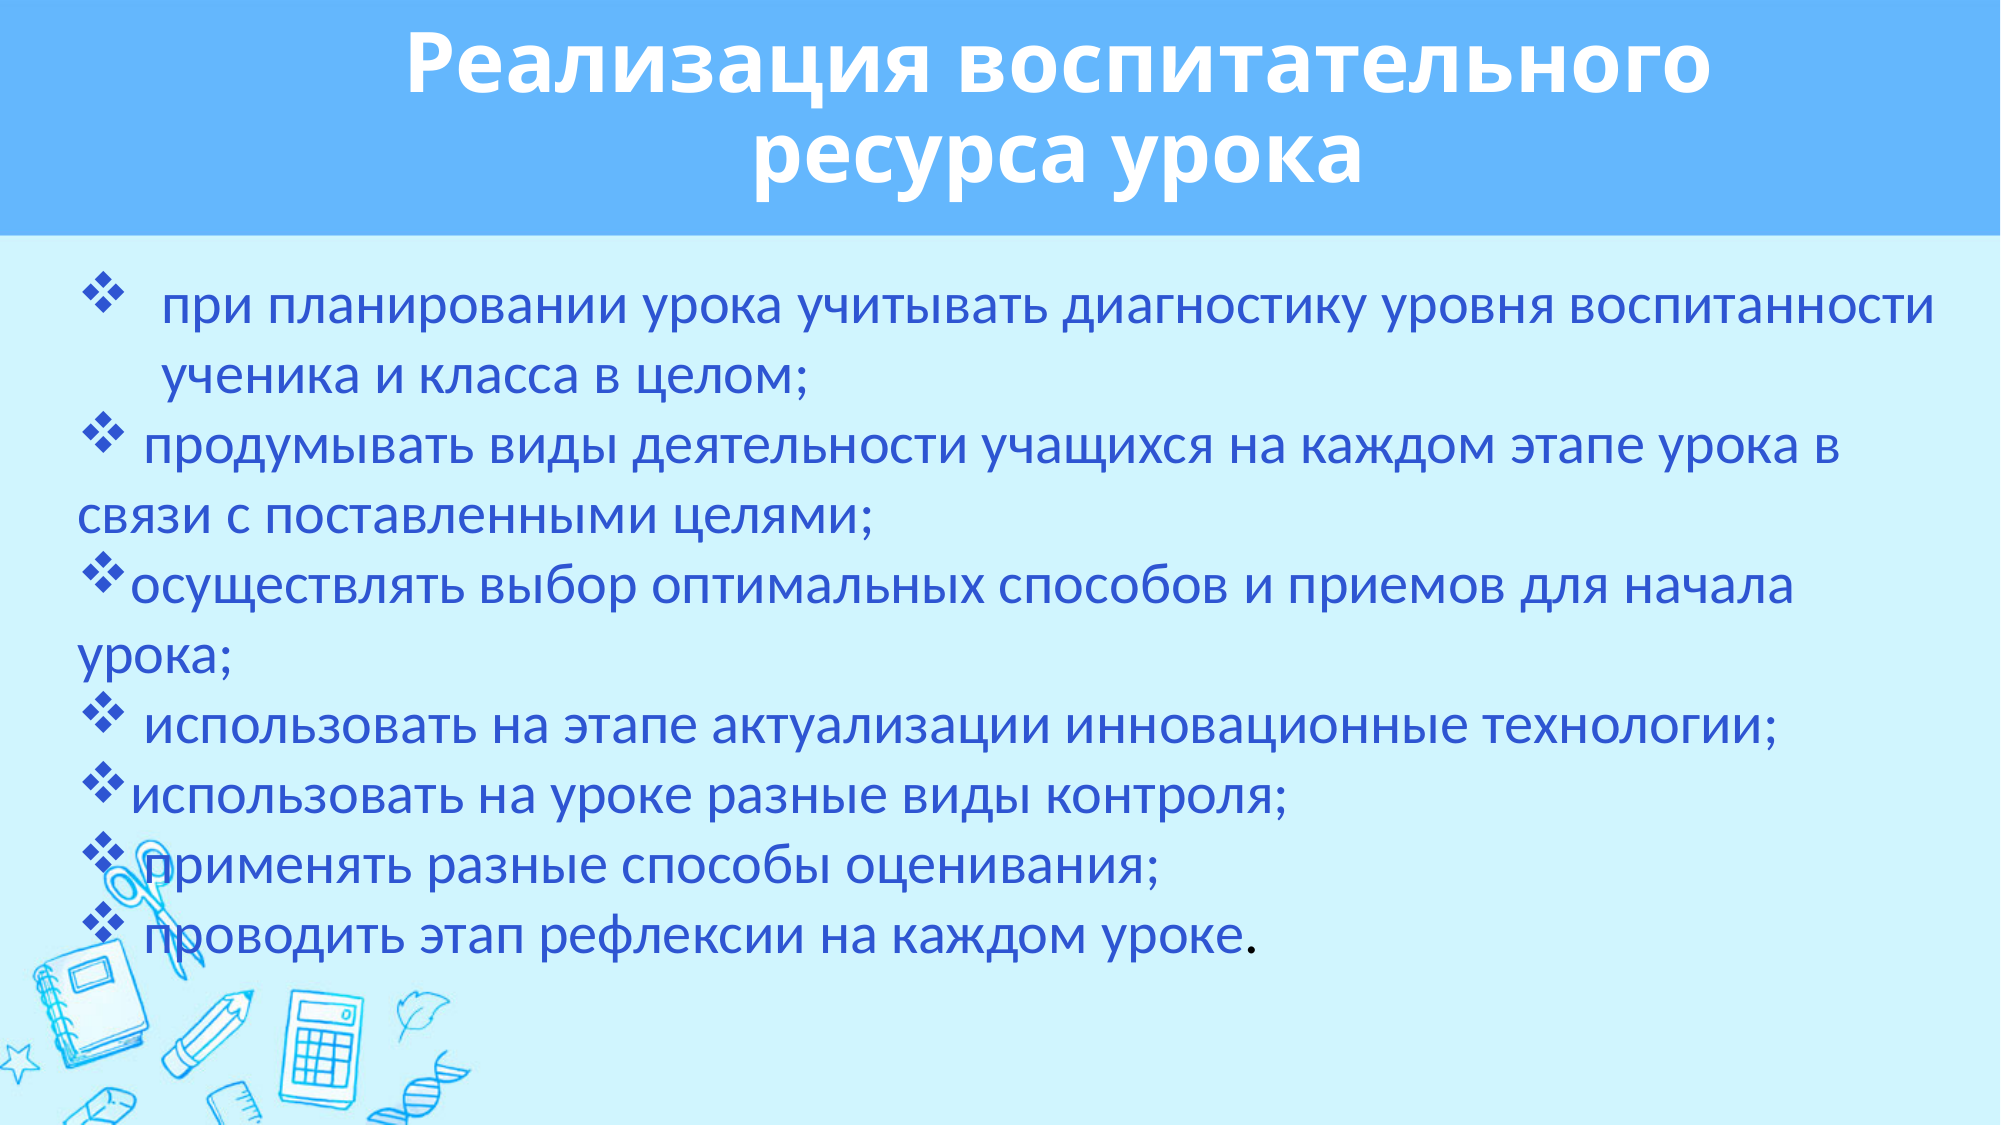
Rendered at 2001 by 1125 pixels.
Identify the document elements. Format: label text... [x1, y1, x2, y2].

text_box при планировании урока учитывать диагностику уровня воспитанности ученика и класса в целом; продумывать виды деятельности учащихся на каждом этапе урока в связи с поставленными целями; осуществлять выбор оптимальных способов и приемов для начала урока; использовать на этапе актуализации инновационные технологии; использовать на уроке разные виды контроля; применять разные способы оценивания; проводить этап рефлексии на каждом уроке. [62, 257, 1961, 973]
picture [0, 0, 2001, 1125]
title Реализация воспитательного ресурса урока [210, 10, 1907, 211]
